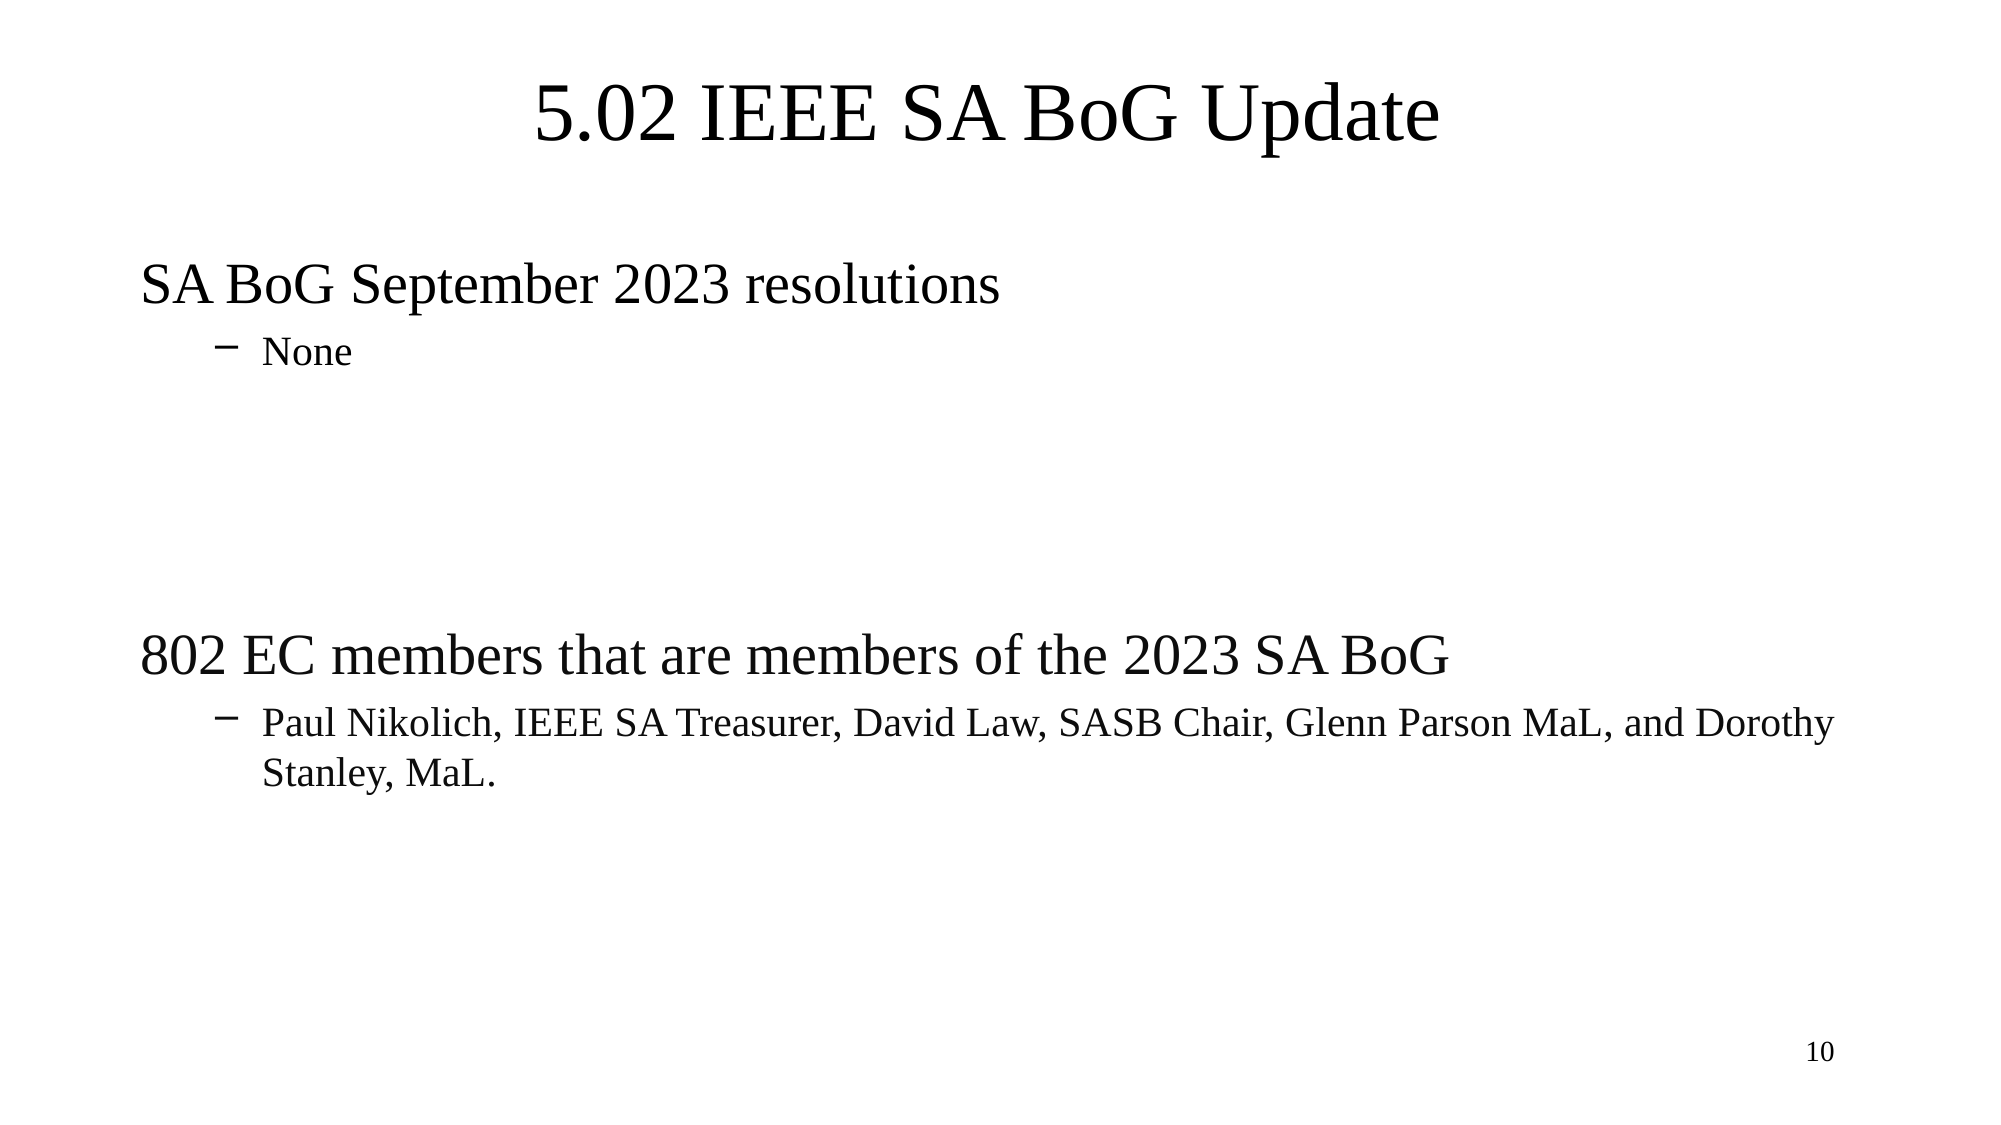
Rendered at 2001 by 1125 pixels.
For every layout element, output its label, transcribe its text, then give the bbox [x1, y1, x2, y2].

text_box 5.02 IEEE SA BoG Update [349, 50, 1625, 238]
slide_number 10 [1433, 1024, 1851, 1101]
list SA BoG September 2023 resolutions None 802 EC members that are members of the 2023 SA BoG Paul Nikolich, IEEE SA Treasurer, David Law, SASB Chair, Glenn Parson MaL, and Dorothy Stanley, MaL. [124, 237, 1888, 1076]
